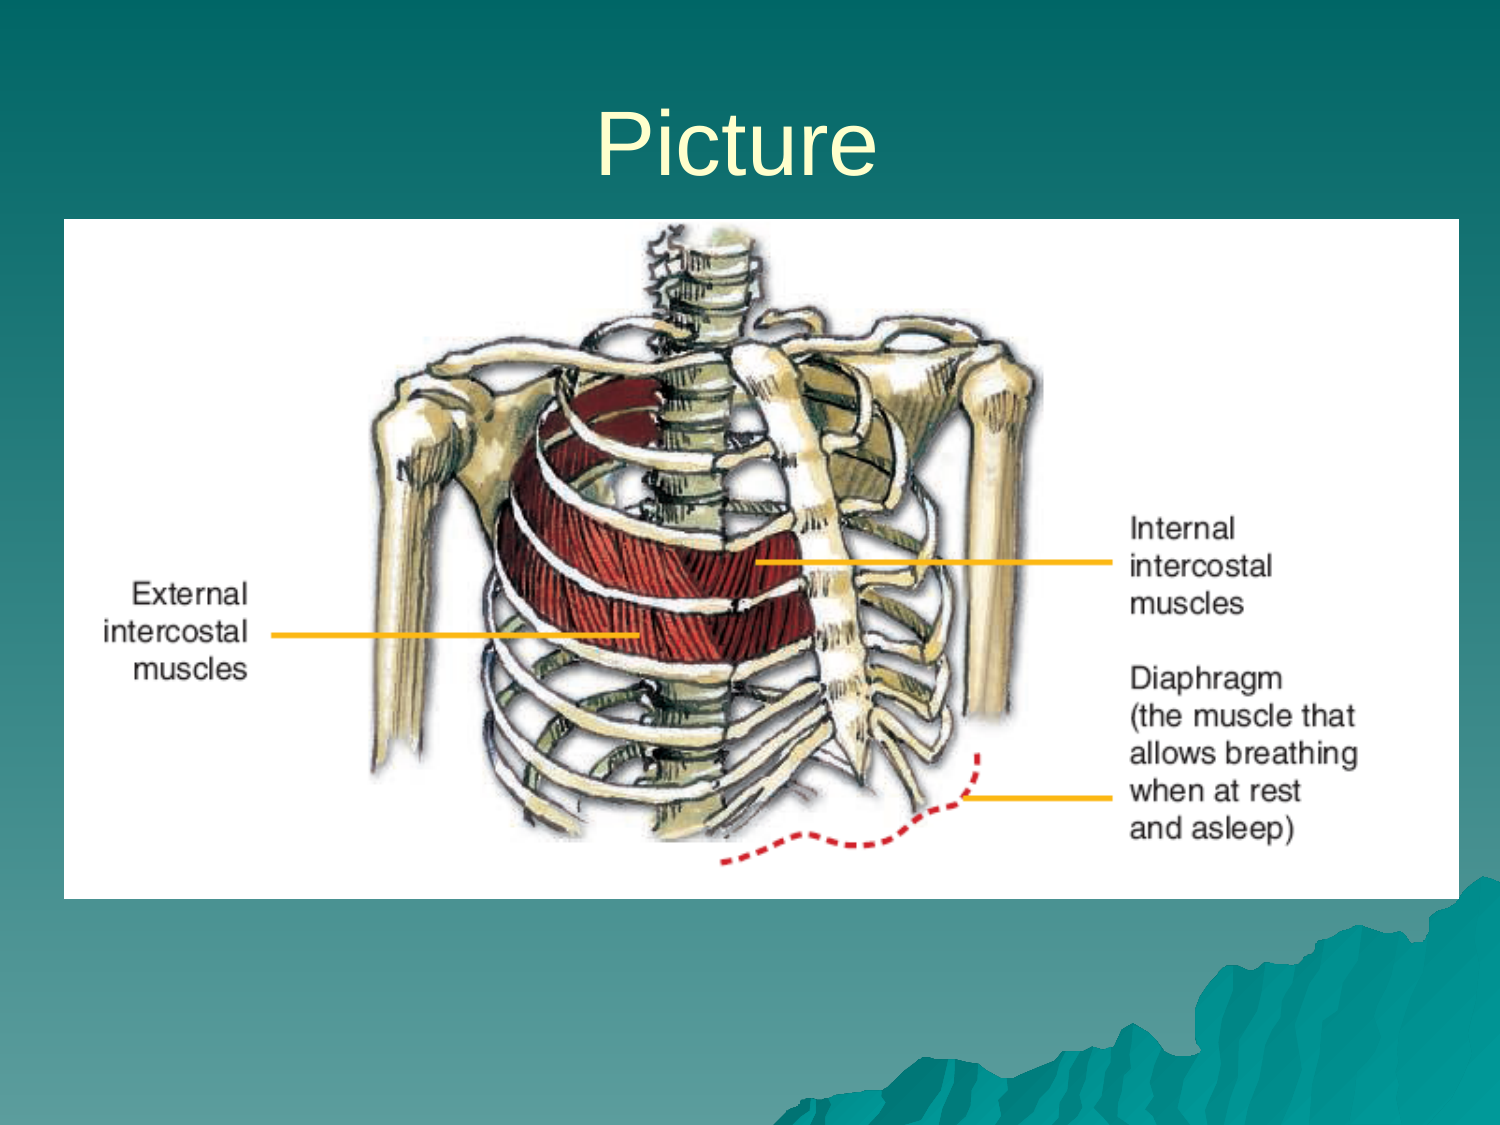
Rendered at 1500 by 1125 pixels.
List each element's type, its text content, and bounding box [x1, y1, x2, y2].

title Picture [74, 45, 1426, 218]
picture [64, 219, 1460, 899]
